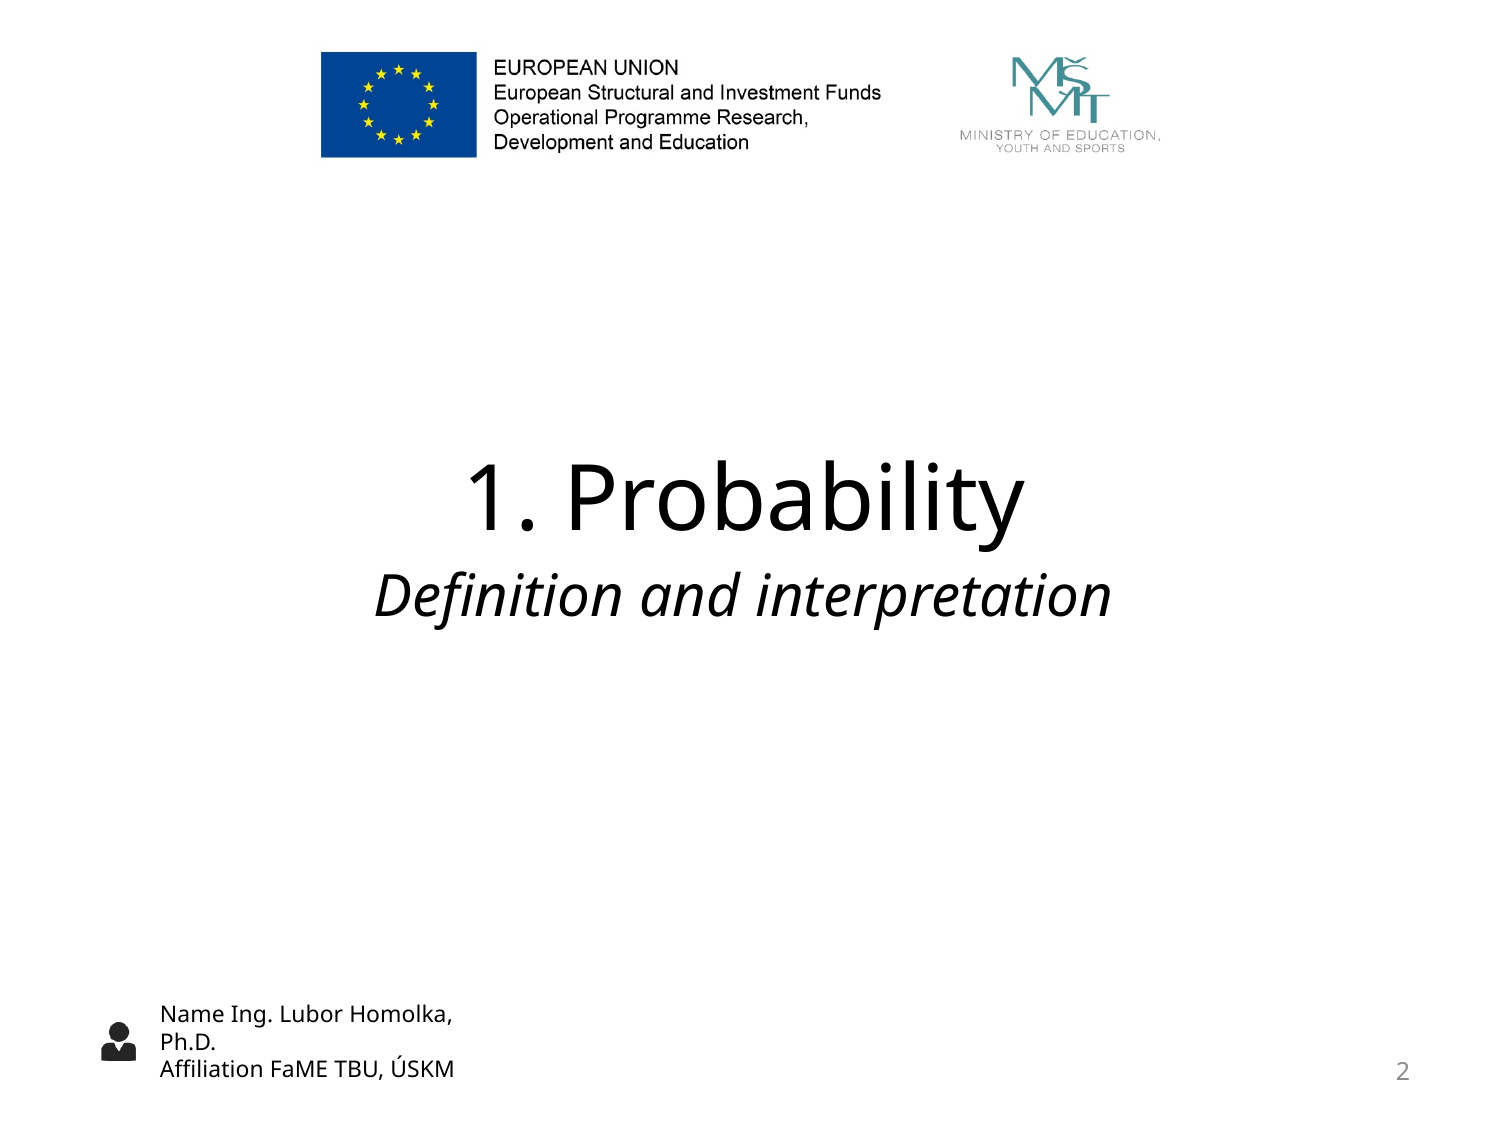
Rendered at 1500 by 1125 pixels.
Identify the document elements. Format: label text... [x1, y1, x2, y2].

slide_number 2 [1074, 1042, 1425, 1103]
picture [268, 0, 1212, 210]
picture [101, 1021, 136, 1062]
subtitle Definition and interpretation [218, 550, 1269, 839]
title 1. Probability [112, 373, 1376, 615]
footer Name Ing. Lubor Homolka, Ph.D. Affiliation FaME TBU, ÚSKM [145, 999, 526, 1083]
